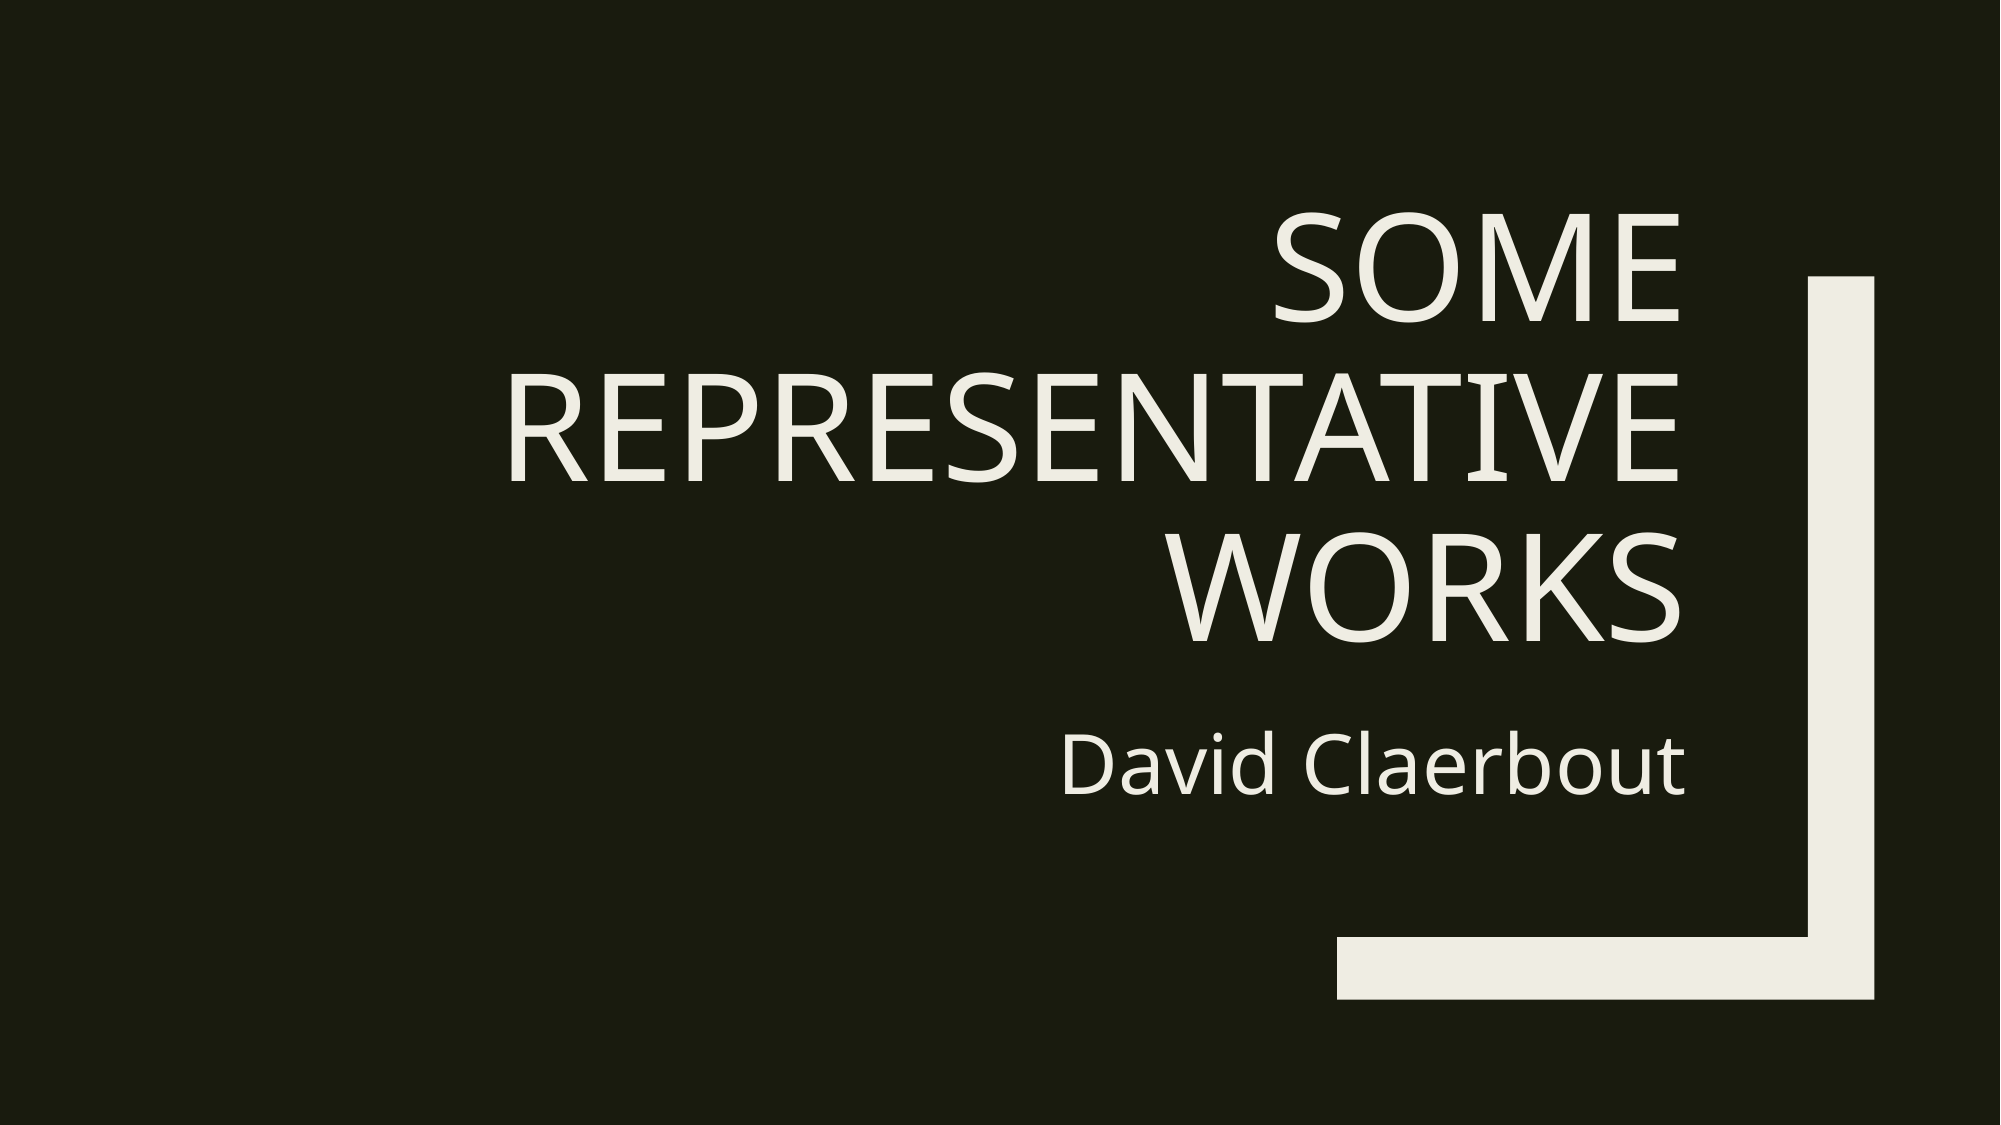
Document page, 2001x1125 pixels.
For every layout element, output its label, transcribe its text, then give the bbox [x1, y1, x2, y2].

title Some representative works [125, 213, 1703, 682]
list David Claerbout [125, 691, 1703, 880]
